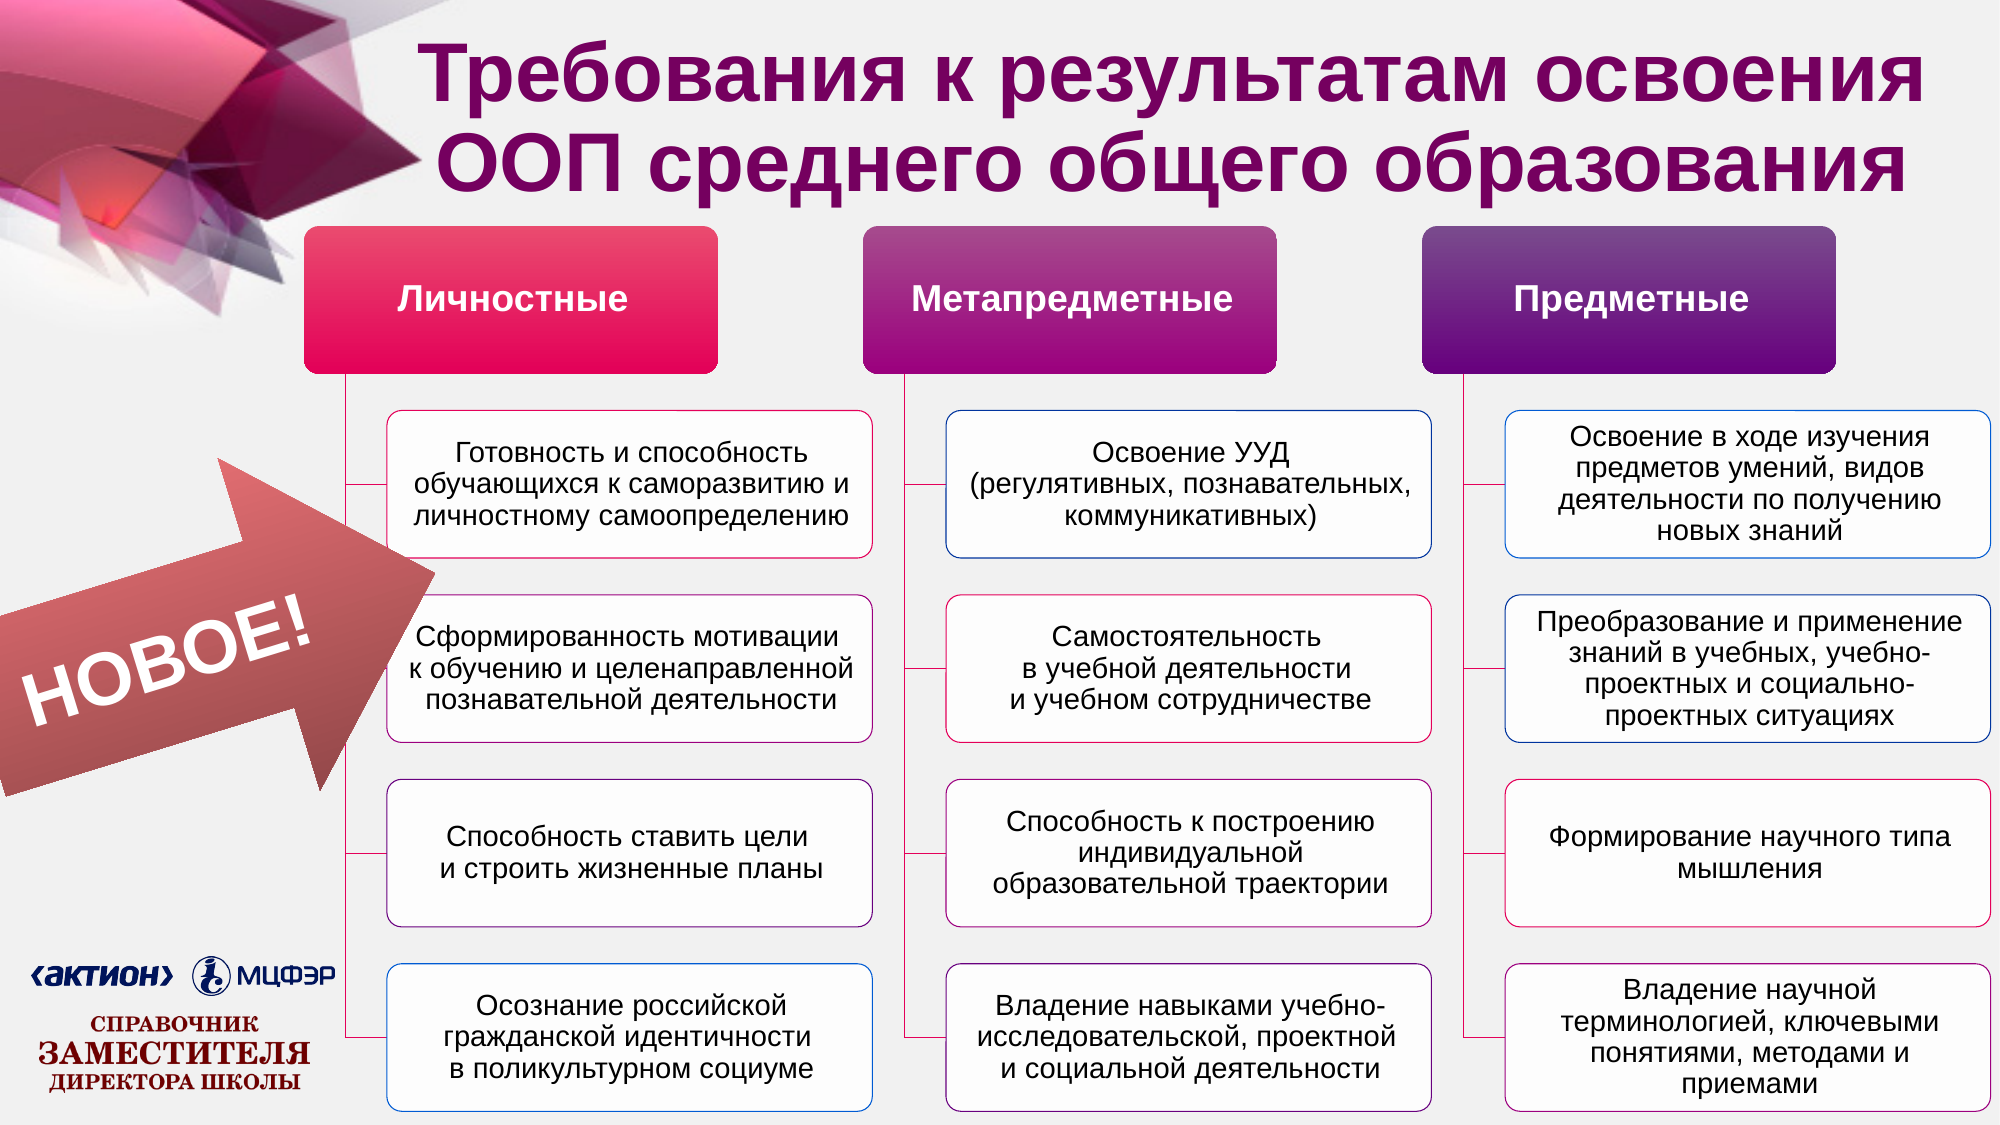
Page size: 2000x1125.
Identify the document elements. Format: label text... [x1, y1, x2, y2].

picture [0, 0, 2000, 616]
text_box НОВОЕ! [0, 458, 294, 797]
title Требования к результатам освоения ООП среднего общего образования [343, 13, 2000, 226]
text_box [294, 226, 2000, 1112]
picture [0, 708, 2000, 1125]
